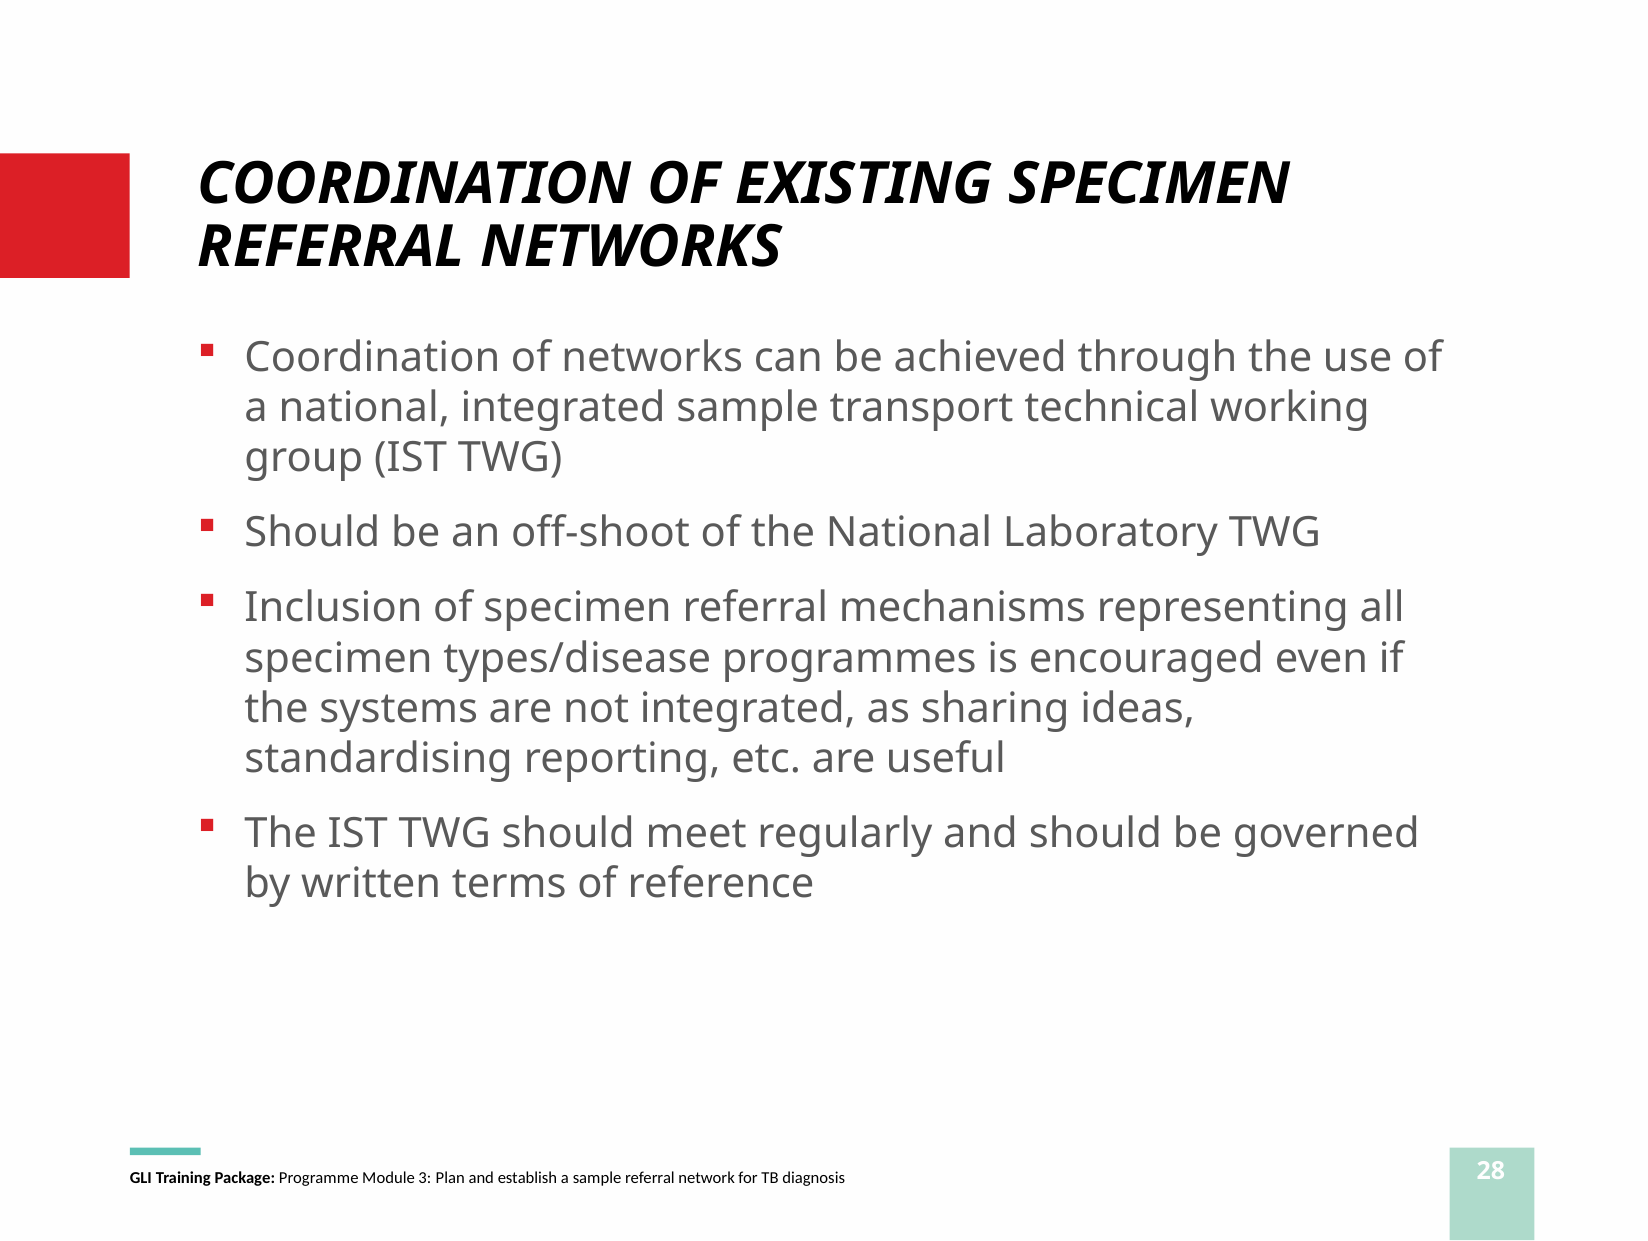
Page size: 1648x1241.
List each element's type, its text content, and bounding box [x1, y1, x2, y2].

list Coordination of networks can be achieved through the use of a national, integrated sample transport technical working group (IST TWG) Should be an off-shoot of the National Laboratory TWG Inclusion of specimen referral mechanisms representing all specimen types/disease programmes is encouraged even if the systems are not integrated, as sharing ideas, standardising reporting, etc. are useful The IST TWG should meet regularly and should be governed by written terms of reference [197, 330, 1450, 1087]
title COORDINATION OF EXISTING SPECIMEN REFERRAL NETWORKS [197, 153, 1450, 278]
